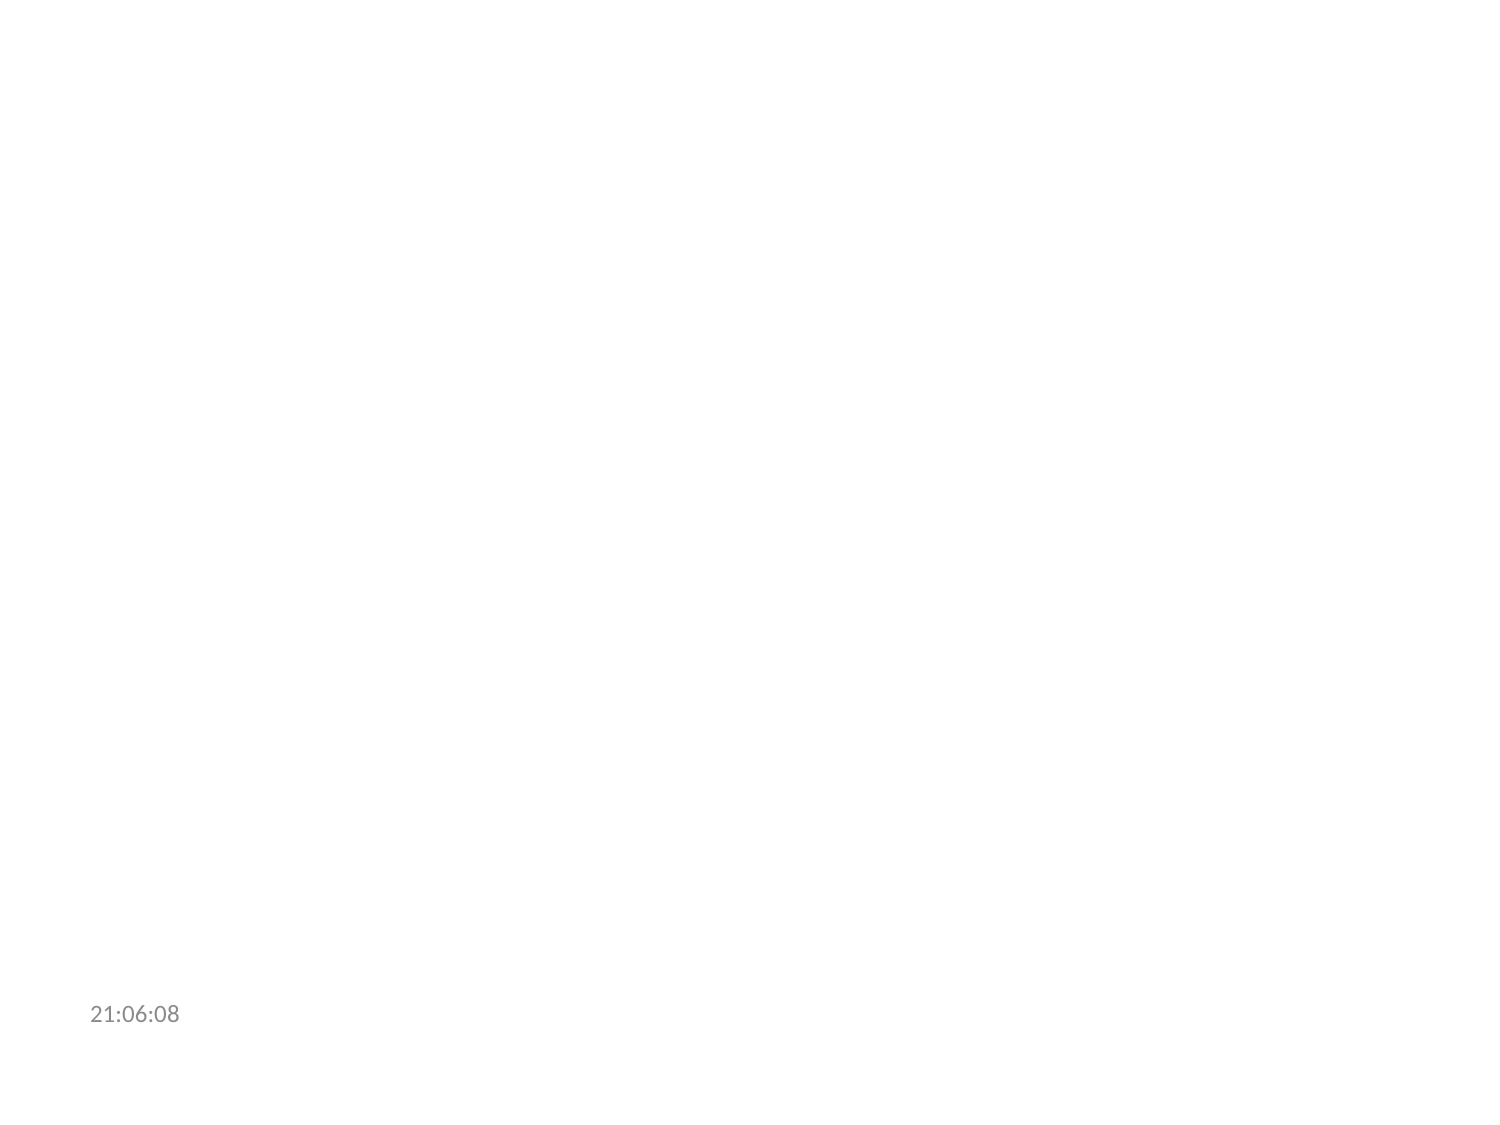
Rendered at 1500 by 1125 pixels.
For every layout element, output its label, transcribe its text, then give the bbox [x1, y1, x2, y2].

text_box 15:35:09 [75, 982, 425, 1043]
